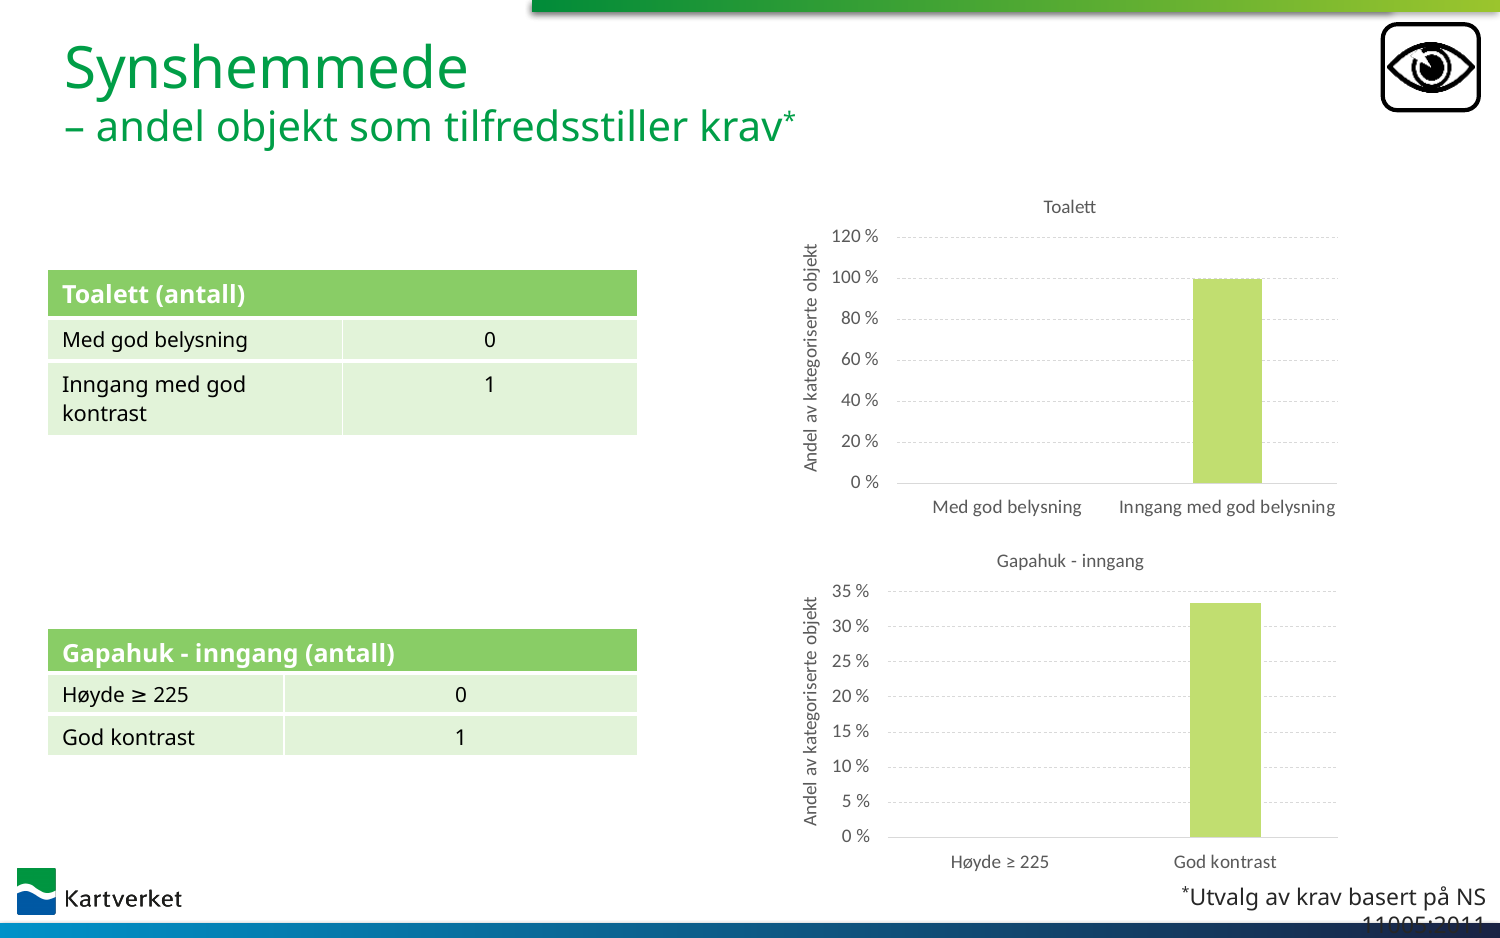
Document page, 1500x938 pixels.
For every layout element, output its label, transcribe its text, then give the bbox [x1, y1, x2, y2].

picture [791, 541, 1349, 880]
text_box *Utvalg av krav basert på NS 11005:2011 [1068, 873, 1500, 938]
table_cell 0 [285, 675, 637, 712]
table_cell Høyde ≥ 225 [48, 675, 283, 712]
table_cell God kontrast [48, 716, 283, 755]
table_cell 1 [343, 363, 637, 435]
text_box Synshemmede – andel objekt som tilfredsstiller krav* [49, 24, 1431, 158]
table_header Toalett (antall) [48, 270, 637, 316]
table_cell 1 [285, 716, 637, 755]
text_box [1382, 24, 1480, 111]
table_cell 0 [343, 320, 637, 359]
table_cell Med god belysning [48, 320, 342, 359]
picture [791, 187, 1348, 526]
table_cell Inngang med god kontrast [48, 363, 342, 435]
table_header Gapahuk - inngang (antall) [48, 629, 637, 671]
